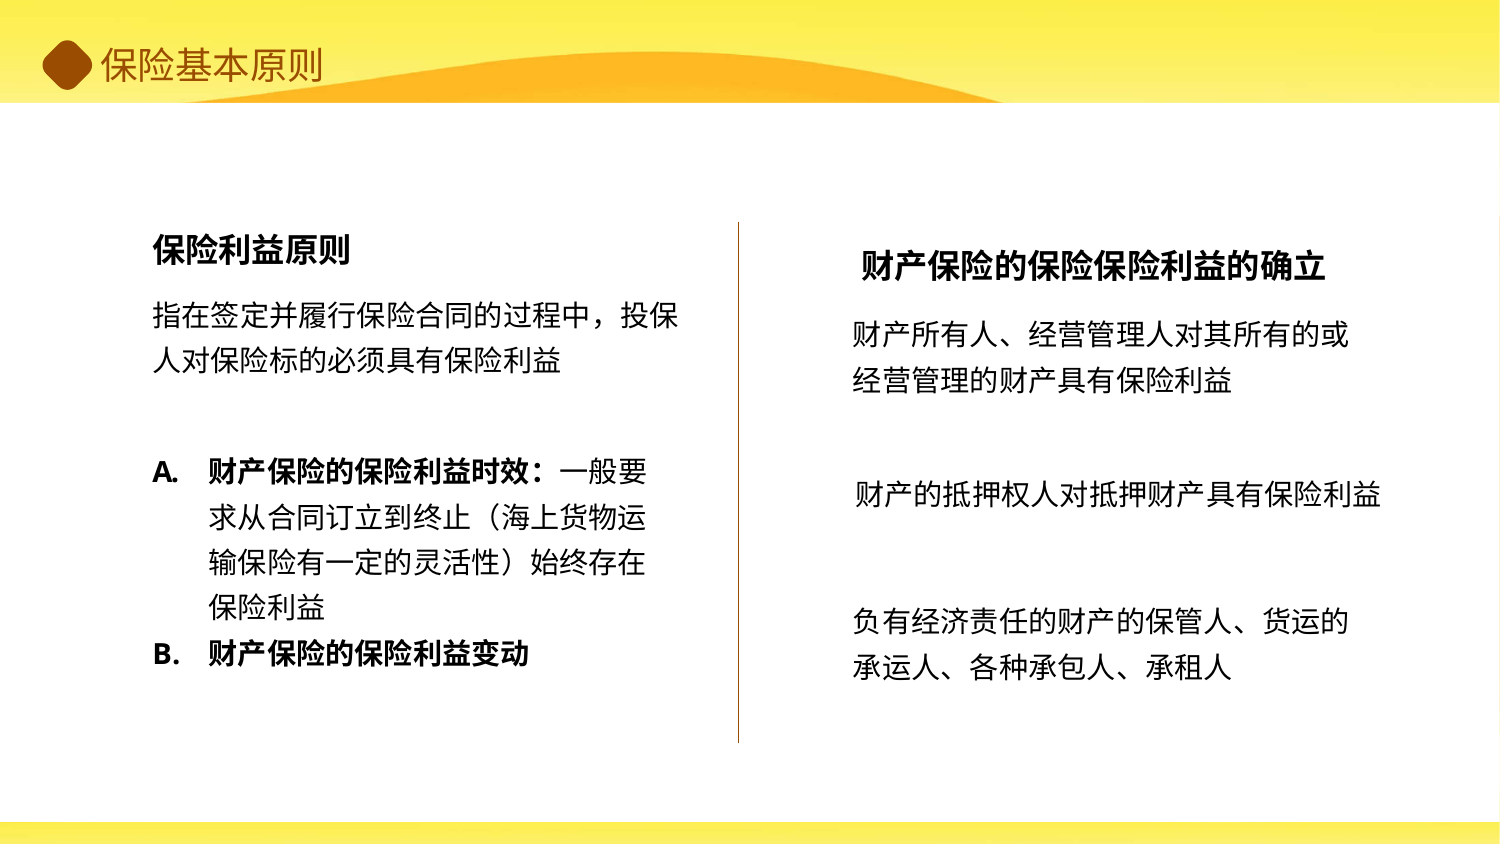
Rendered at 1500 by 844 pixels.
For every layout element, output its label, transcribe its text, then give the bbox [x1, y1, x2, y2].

picture [0, 822, 1500, 844]
text_box 负有经济责任的财产的保管人、货运的承运人、各种承包人、承租人 [838, 586, 1382, 692]
text_box 财产所有人、经营管理人对其所有的或经营管理的财产具有保险利益 [838, 298, 1382, 405]
text_box 财产保险的保险利益时效：一般要求从合同订立到终止（海上货物运输保险有一定的灵活性）始终存在保险利益 财产保险的保险利益变动 [137, 435, 691, 678]
text_box 财产保险的保险保险利益的确立 [846, 238, 1415, 293]
picture [0, 0, 1500, 102]
text_box 保险利益原则 [137, 221, 548, 277]
text_box 指在签定并履行保险合同的过程中，投保人对保险标的必须具有保险利益 [137, 279, 703, 385]
text_box 财产的抵押权人对抵押财产具有保险利益 [840, 458, 1397, 519]
